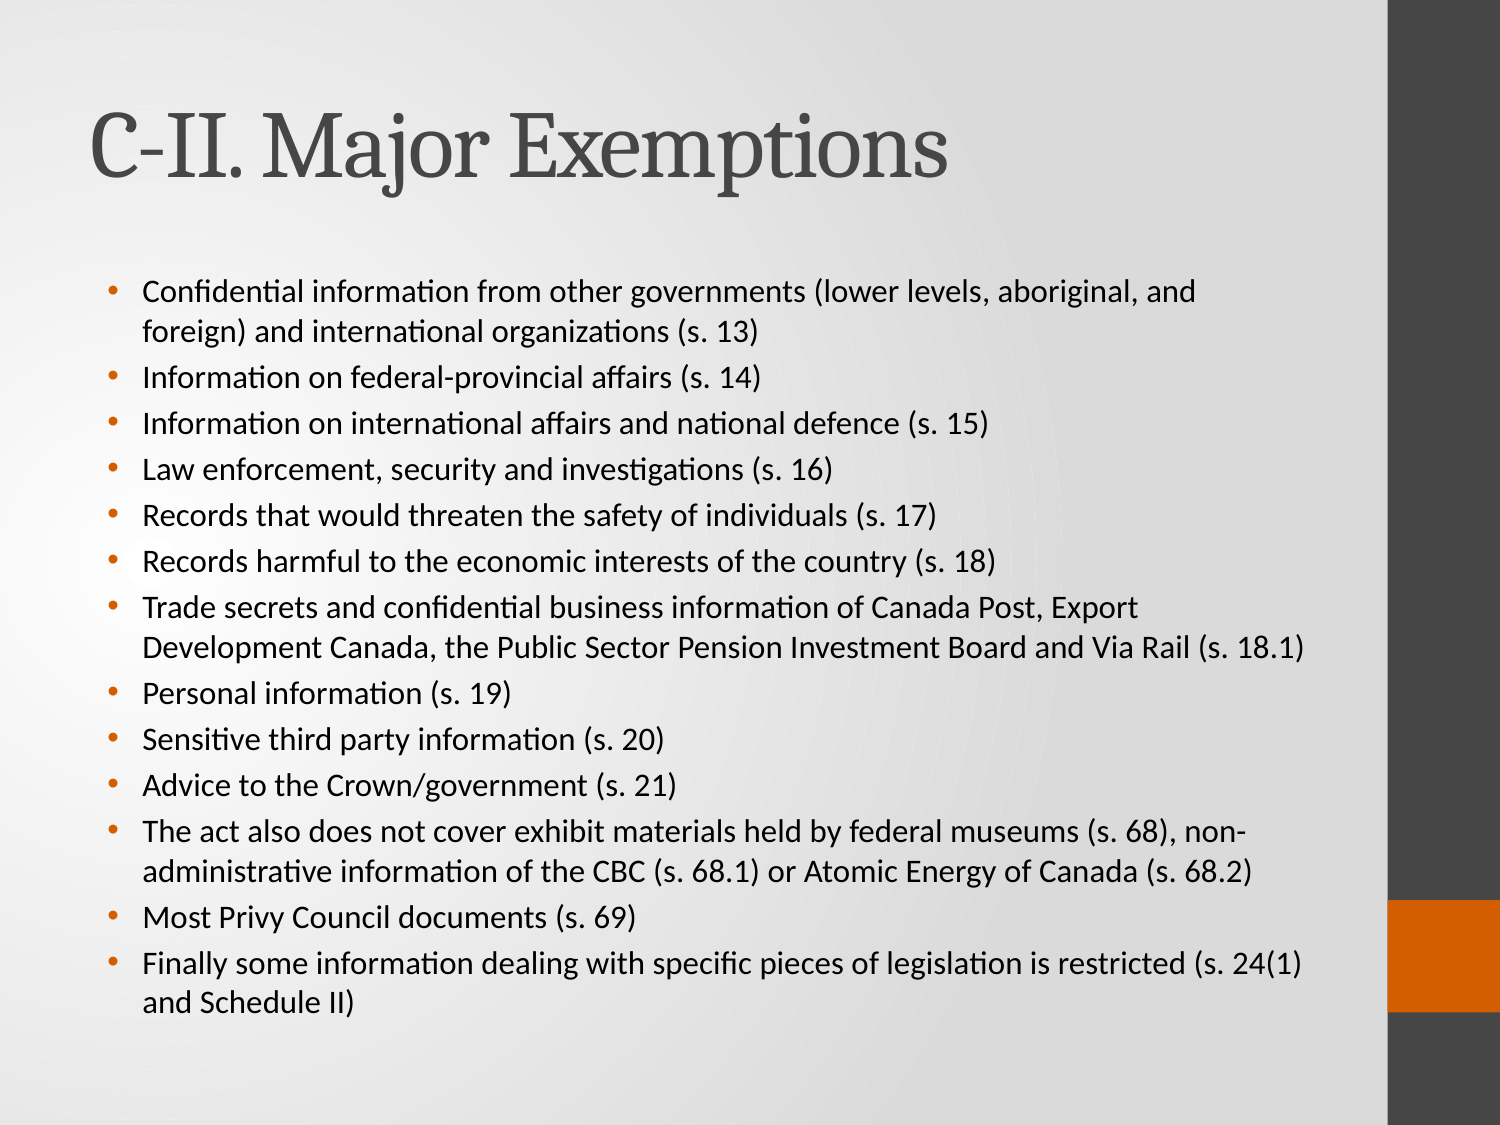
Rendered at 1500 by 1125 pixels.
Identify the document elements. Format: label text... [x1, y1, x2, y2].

list Confidential information from other governments (lower levels, aboriginal, and foreign) and international organizations (s. 13) Information on federal-provincial affairs (s. 14) Information on international affairs and national defence (s. 15) Law enforcement, security and investigations (s. 16) Records that would threaten the safety of individuals (s. 17) Records harmful to the economic interests of the country (s. 18) Trade secrets and confidential business information of Canada Post, Export Development Canada, the Public Sector Pension Investment Board and Via Rail (s. 18.1) Personal information (s. 19) Sensitive third party information (s. 20) Advice to the Crown/government (s. 21) The act also does not cover exhibit materials held by federal museums (s. 68), non-administrative information of the CBC (s. 68.1) or Atomic Energy of Canada (s. 68.2) Most Privy Council documents (s. 69) Finally some information dealing with specific pieces of legislation is restricted (s. 24(1) and Schedule II) [75, 262, 1325, 1050]
title C-II. Major Exemptions [75, 45, 1325, 233]
